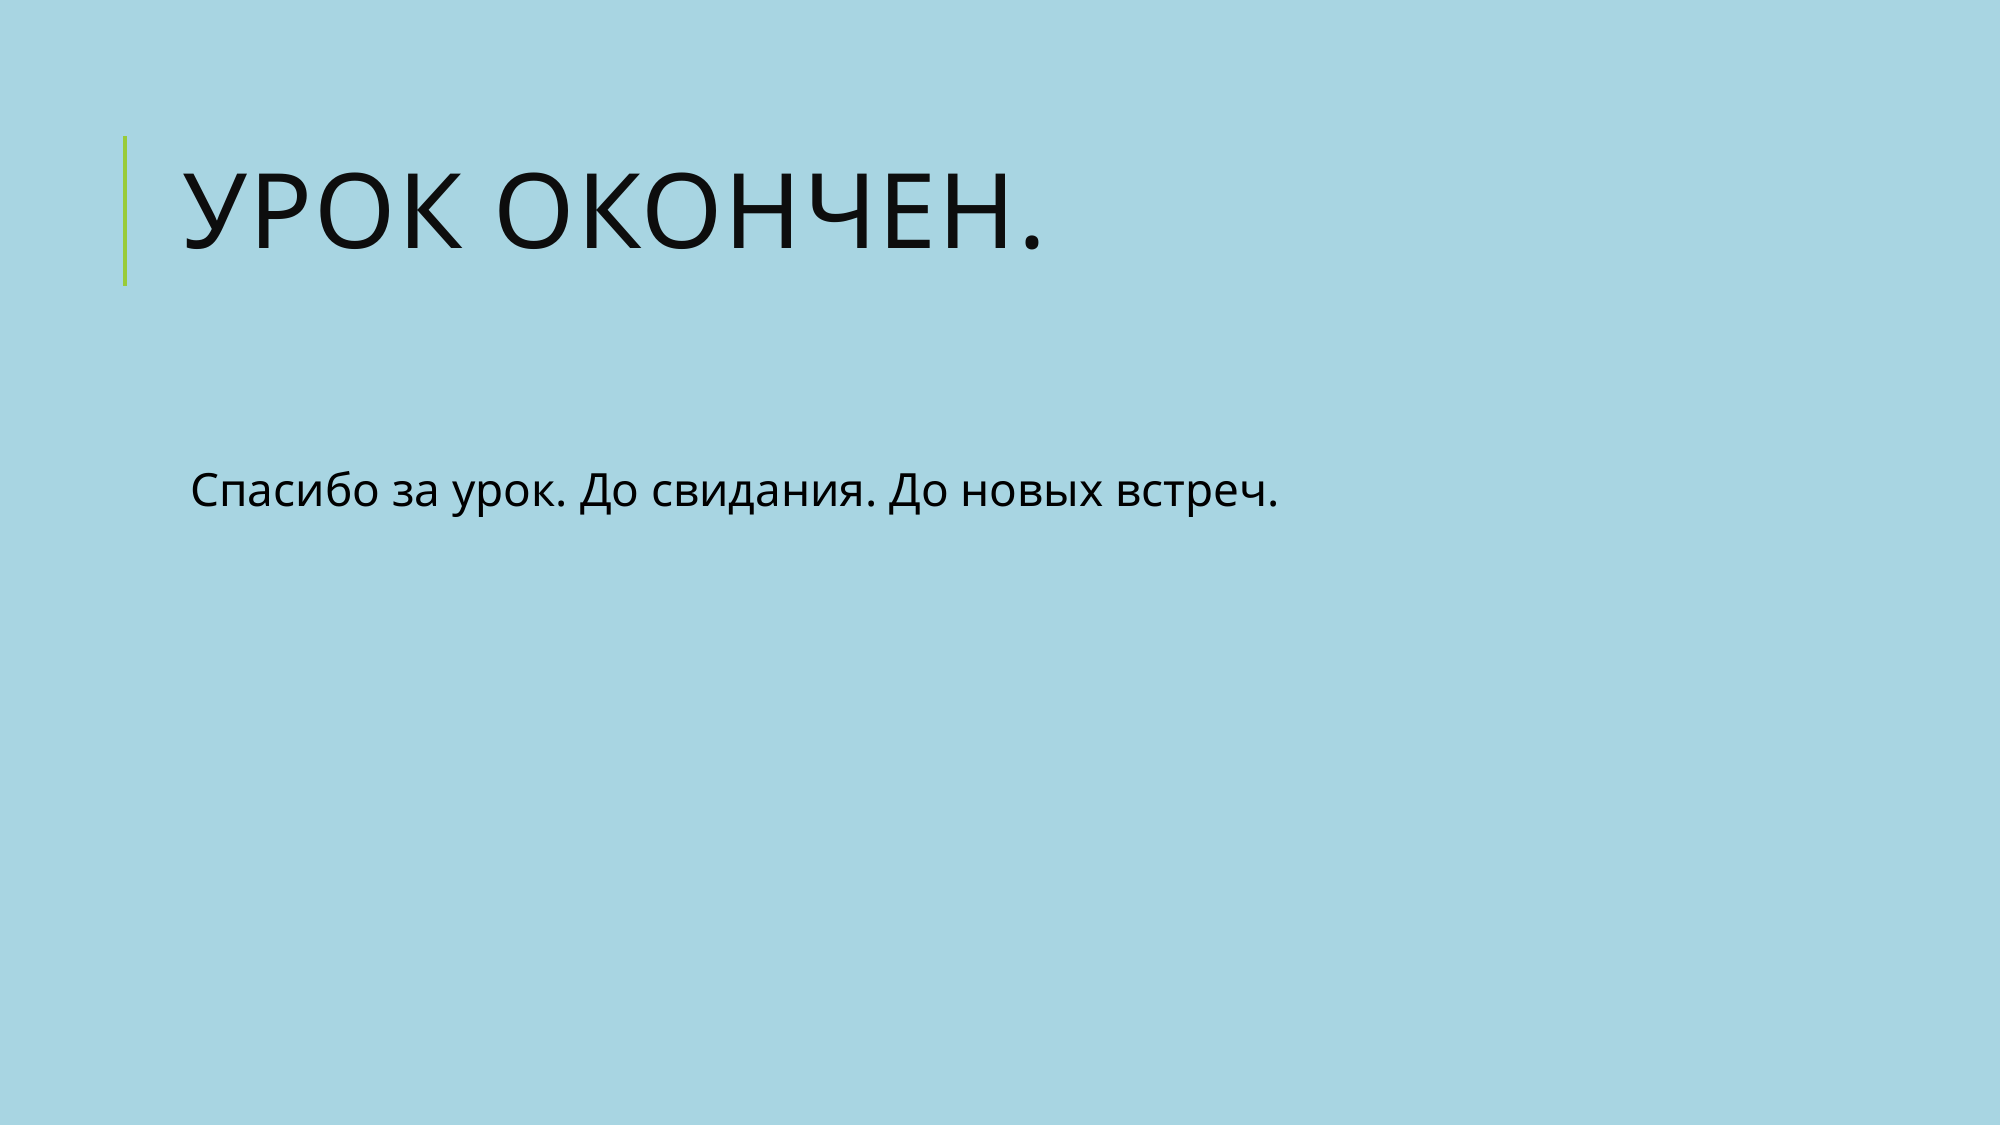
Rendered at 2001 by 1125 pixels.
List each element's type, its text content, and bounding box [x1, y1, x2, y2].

title Урок окончен. [168, 96, 1763, 342]
list Спасибо за урок. До свидания. До новых встреч. [168, 375, 1763, 1035]
